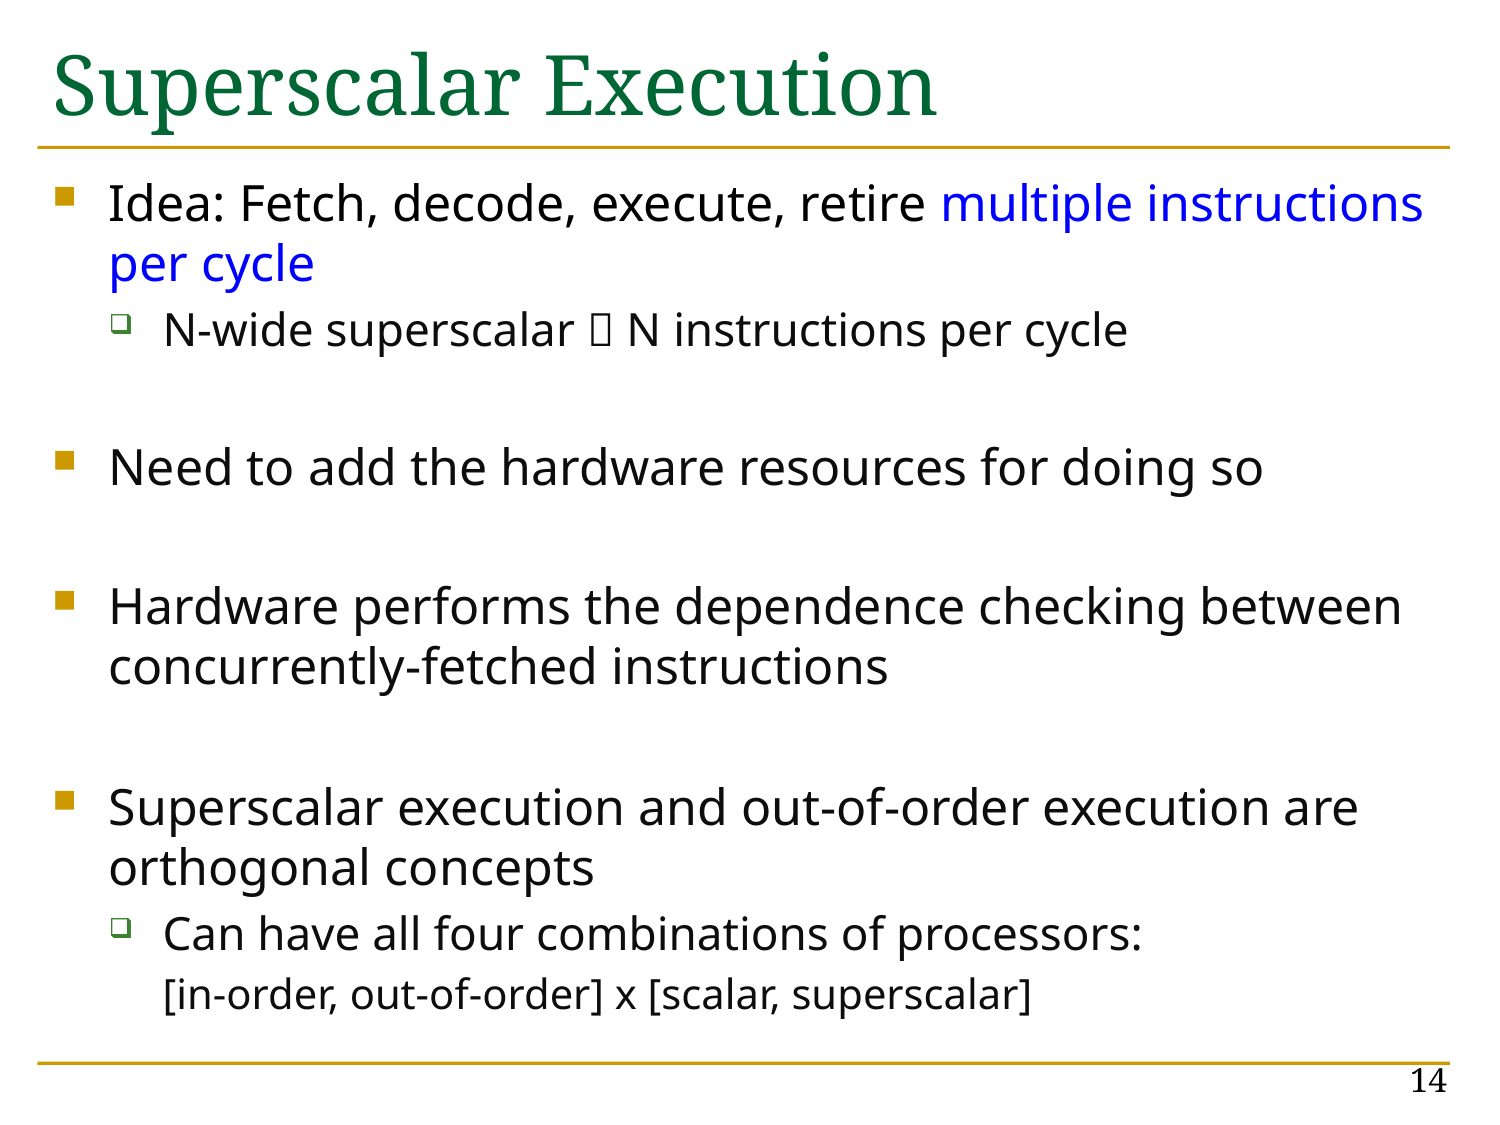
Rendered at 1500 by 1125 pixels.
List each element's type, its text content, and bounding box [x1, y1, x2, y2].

slide_number 14 [1111, 1036, 1462, 1112]
title Superscalar Execution [37, 24, 1450, 163]
list Idea: Fetch, decode, execute, retire multiple instructions per cycle N-wide superscalar  N instructions per cycle Need to add the hardware resources for doing so Hardware performs the dependence checking between concurrently-fetched instructions Superscalar execution and out-of-order execution are orthogonal concepts Can have all four combinations of processors: [in-order, out-of-order] x [scalar, superscalar] [37, 163, 1450, 1016]
